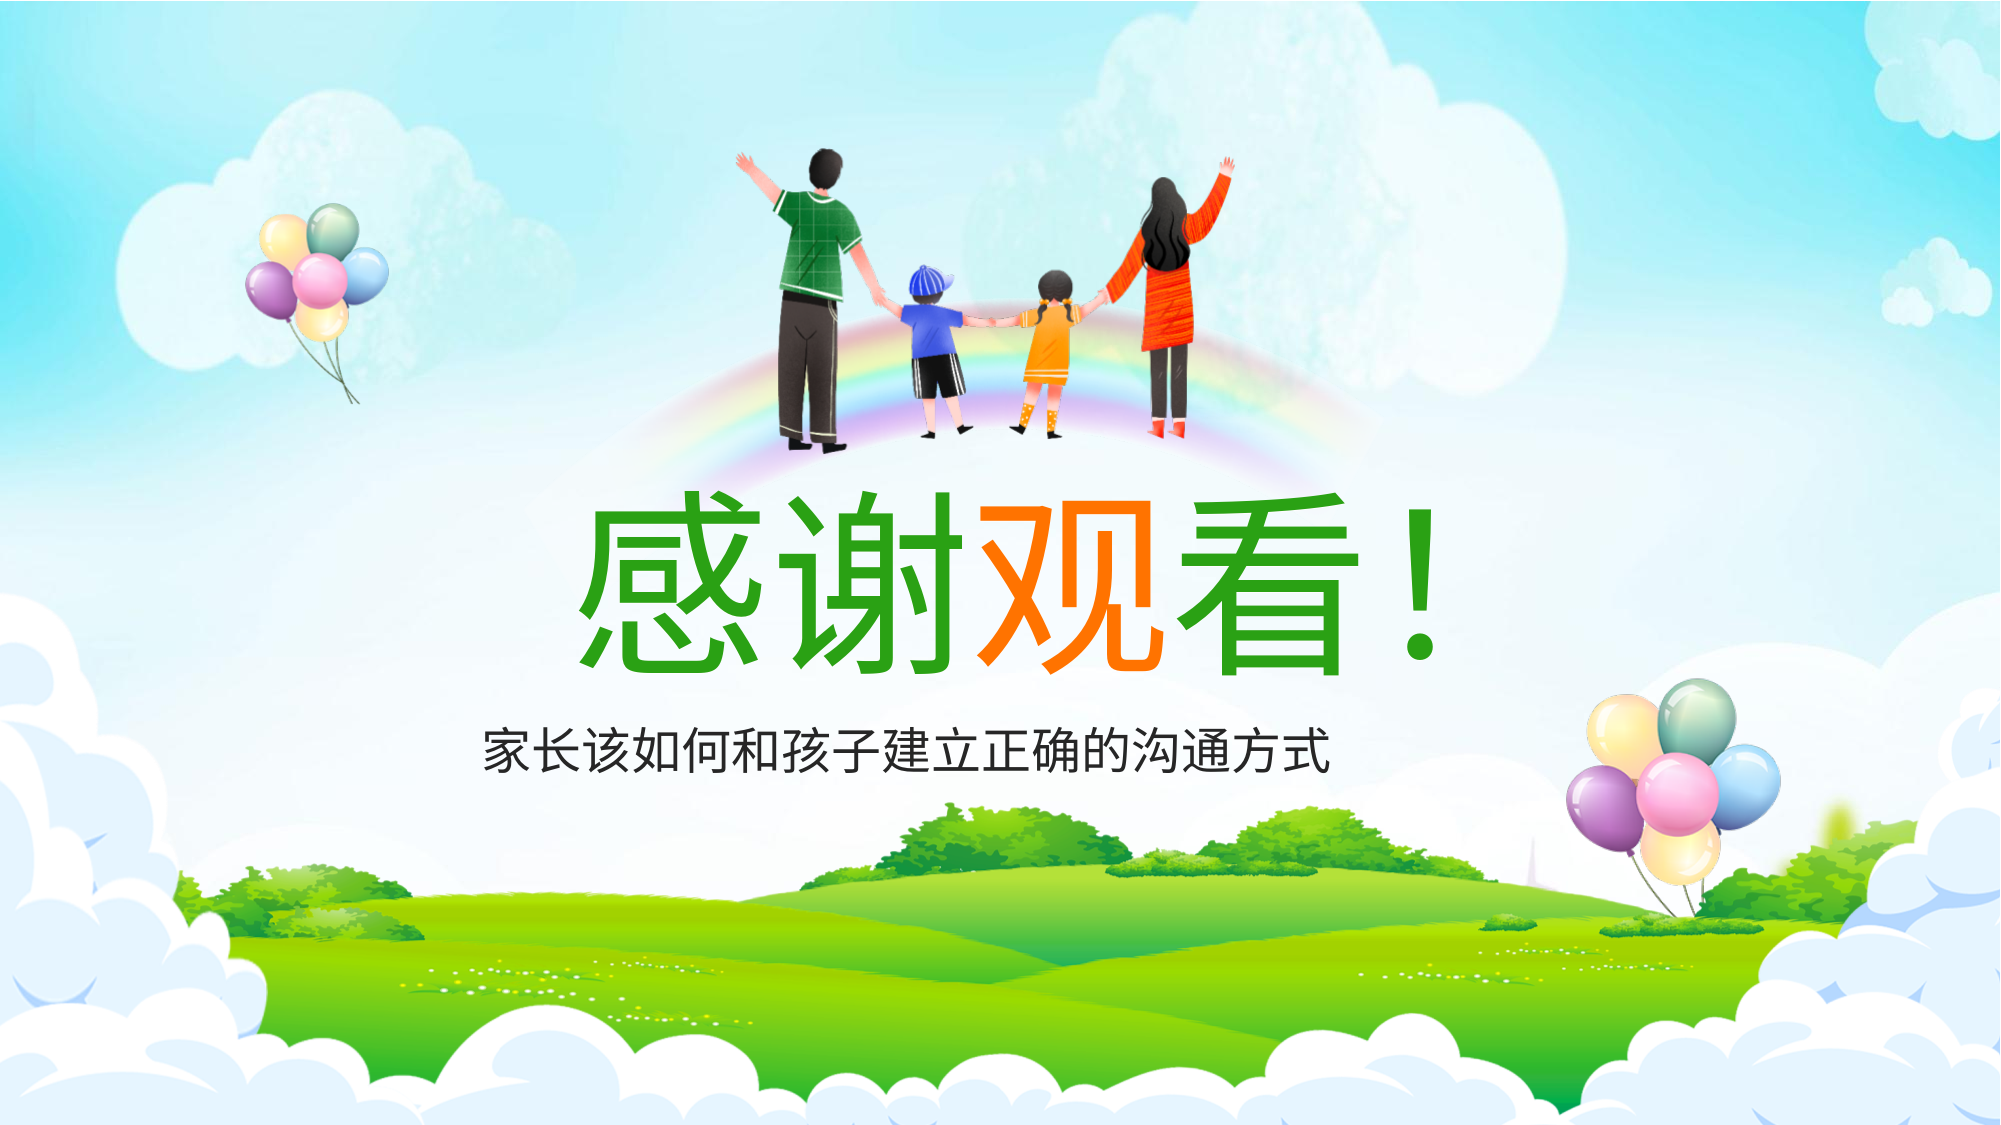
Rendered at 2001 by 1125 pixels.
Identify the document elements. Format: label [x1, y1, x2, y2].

picture [167, 8, 1556, 629]
text_box [0, 1, 2000, 129]
text_box [0, 129, 2000, 1125]
text_box [549, 451, 1592, 710]
